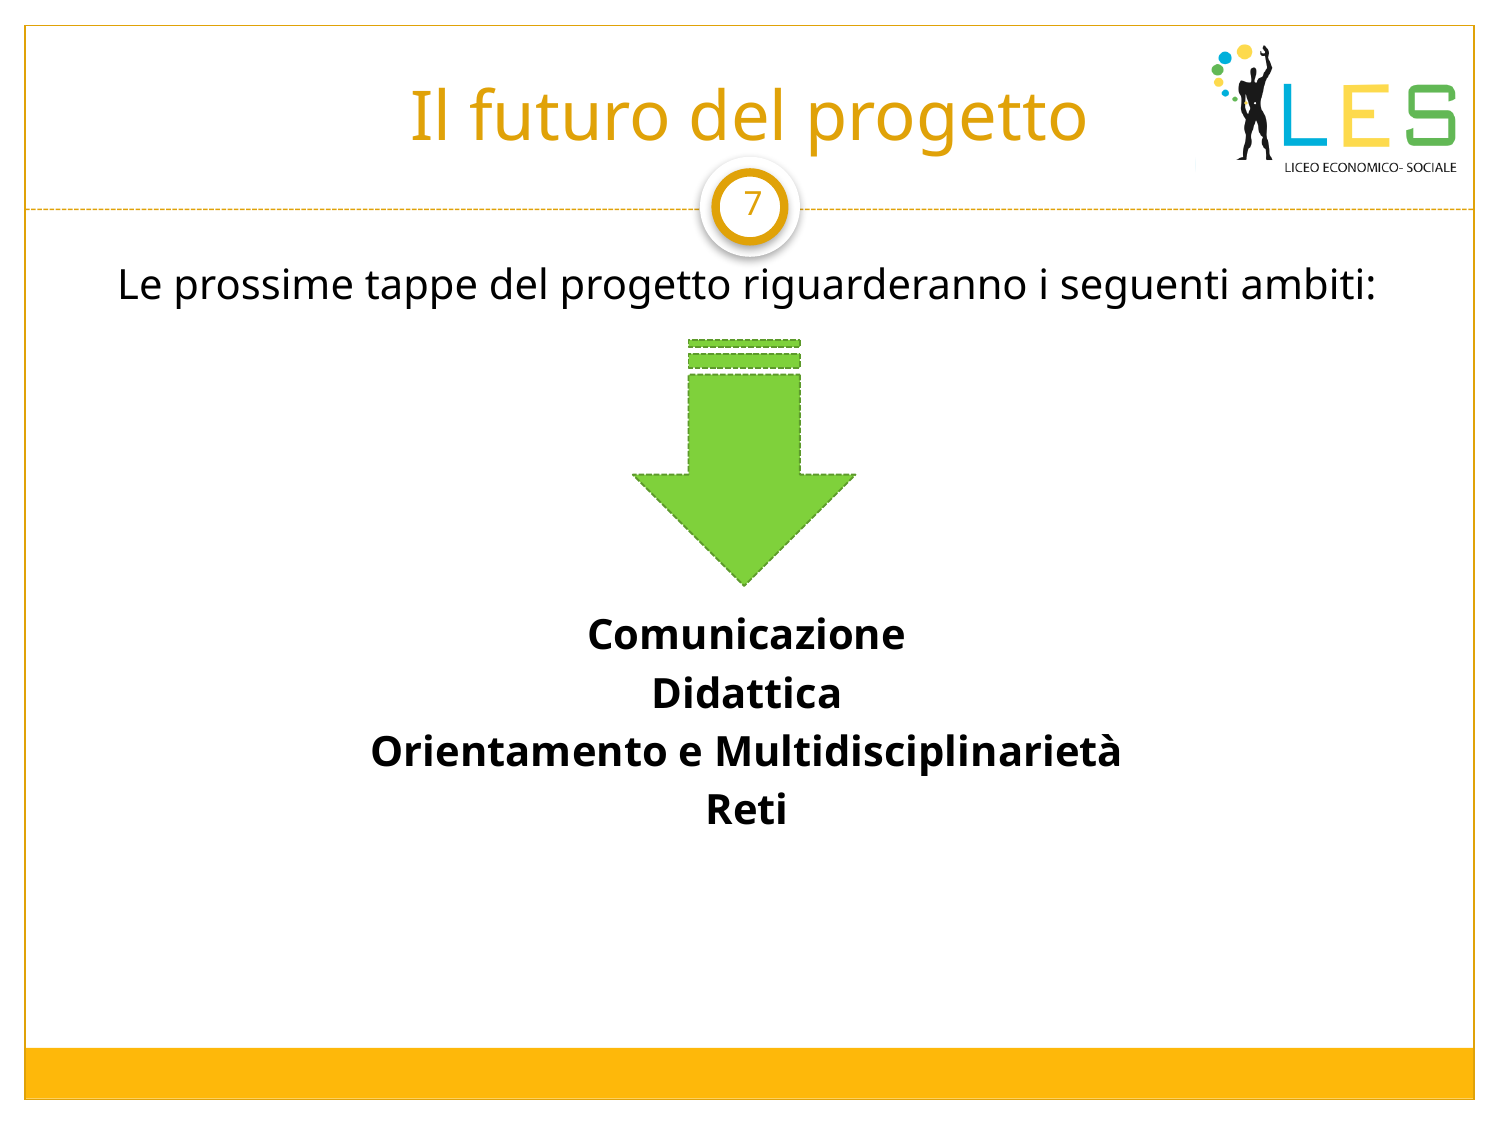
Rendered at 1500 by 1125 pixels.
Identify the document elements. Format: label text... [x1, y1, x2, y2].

picture [1195, 32, 1469, 176]
title Il futuro del progetto [49, 37, 1450, 162]
list Le prossime tappe del progetto riguarderanno i seguenti ambiti: Comunicazione Didattica Orientamento e Multidisciplinarietà Reti [49, 250, 1445, 997]
text_box [688, 353, 801, 369]
text_box [688, 339, 801, 348]
slide_number 7 [715, 168, 791, 241]
text_box [631, 373, 857, 587]
